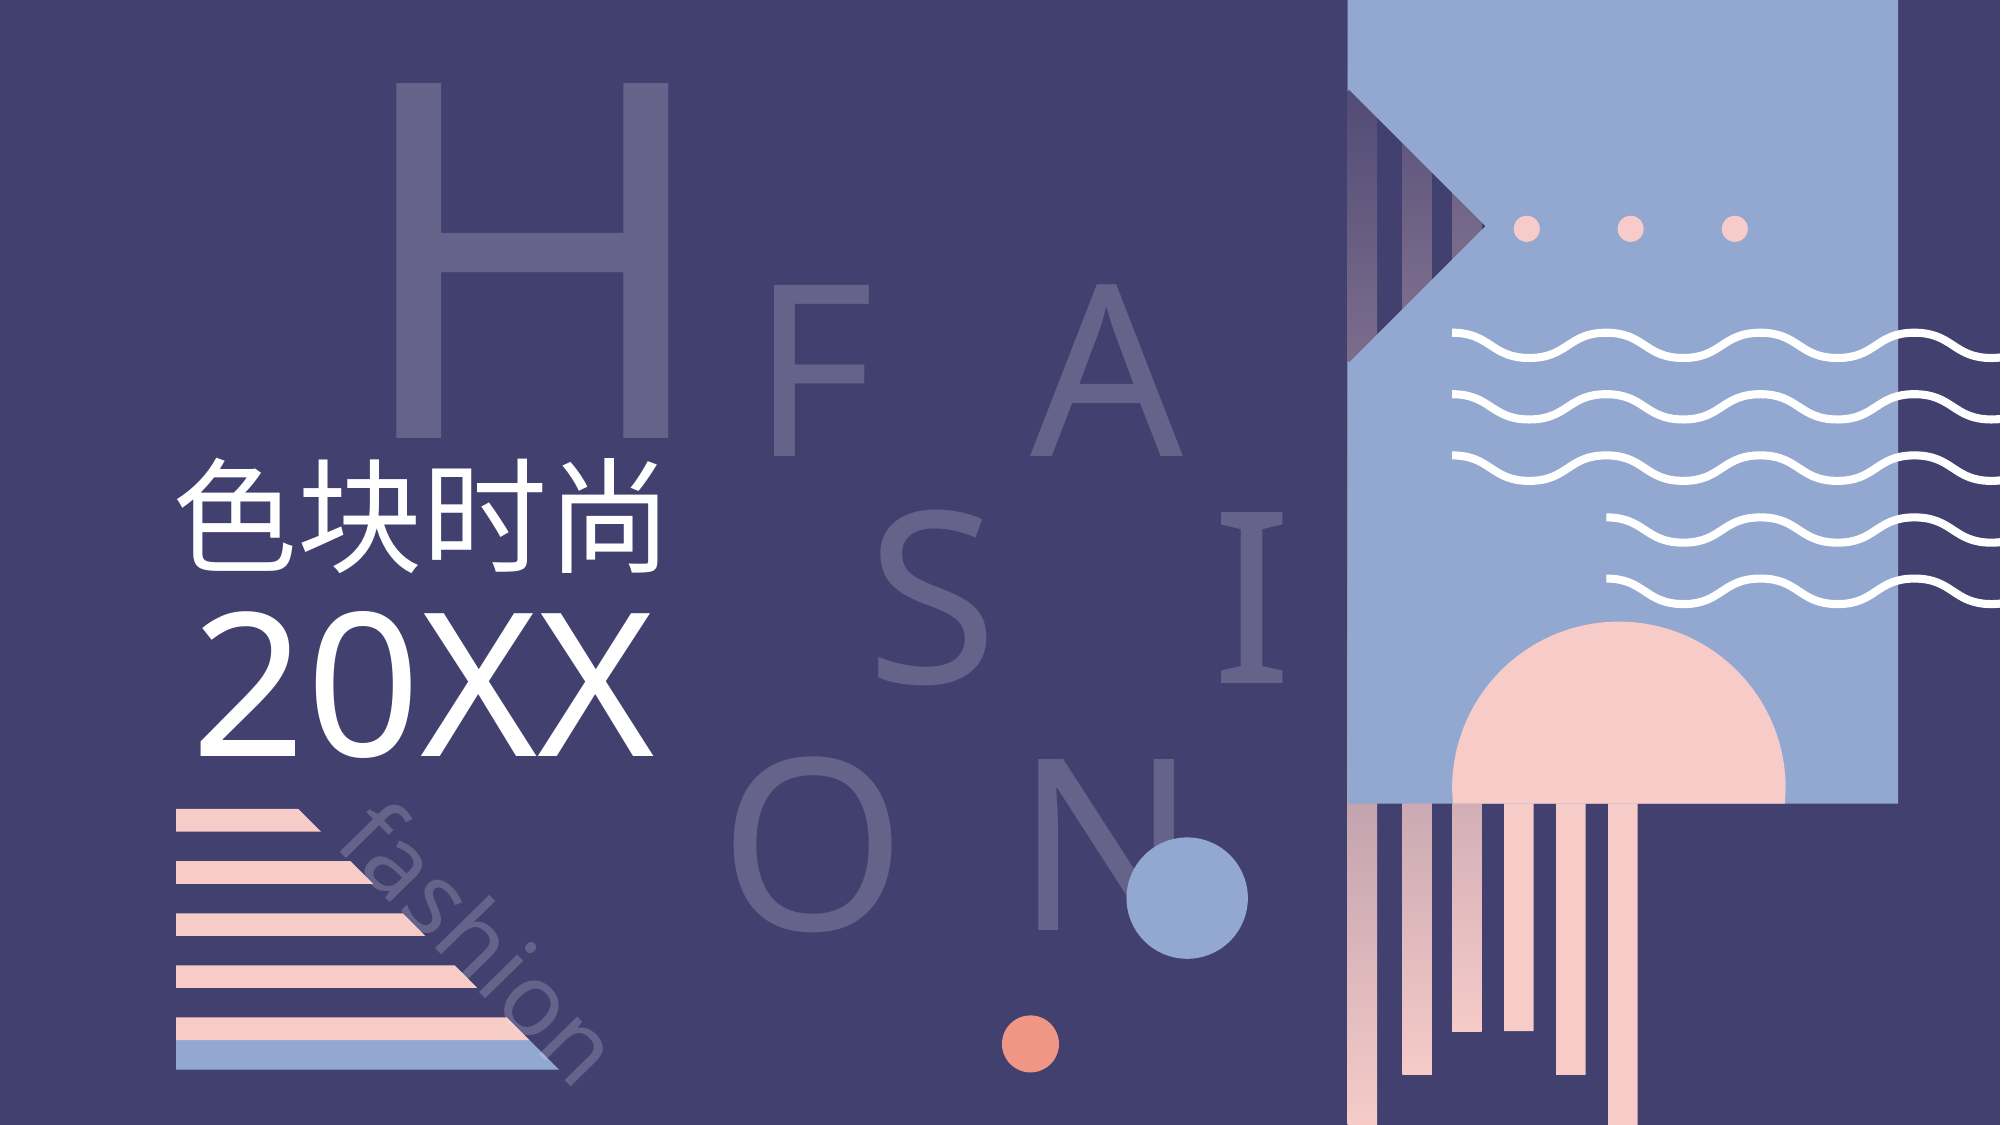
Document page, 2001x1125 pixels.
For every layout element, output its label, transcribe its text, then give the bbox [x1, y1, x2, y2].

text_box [1513, 215, 1748, 242]
text_box [1503, 805, 1535, 1032]
text_box fashion [308, 758, 740, 1125]
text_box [1452, 332, 2000, 605]
text_box [175, 860, 344, 885]
text_box [175, 807, 323, 833]
text_box [1347, 92, 1378, 360]
text_box [175, 1042, 526, 1071]
text_box H [320, 0, 745, 539]
text_box [1451, 805, 1483, 1032]
text_box F [745, 209, 894, 436]
text_box O [601, 683, 1025, 979]
text_box N [1025, 732, 1319, 979]
text_box 色块时尚 [157, 430, 720, 589]
text_box [1451, 194, 1483, 258]
text_box S [720, 436, 1040, 732]
text_box [1346, 0, 1900, 436]
text_box [1555, 805, 1587, 1076]
text_box [1346, 732, 1460, 805]
text_box [175, 912, 395, 937]
text_box [175, 1016, 498, 1042]
text_box [1401, 144, 1433, 308]
text_box [1347, 805, 1378, 1125]
text_box I [1040, 436, 1465, 732]
text_box [1125, 836, 1249, 960]
text_box 20XX [105, 549, 741, 797]
text_box A [894, 209, 1319, 504]
text_box [1401, 805, 1433, 1076]
text_box [1465, 605, 1900, 805]
text_box [1607, 805, 1639, 1125]
text_box [1000, 1014, 1061, 1074]
text_box [175, 964, 446, 989]
text_box [1451, 620, 1787, 805]
